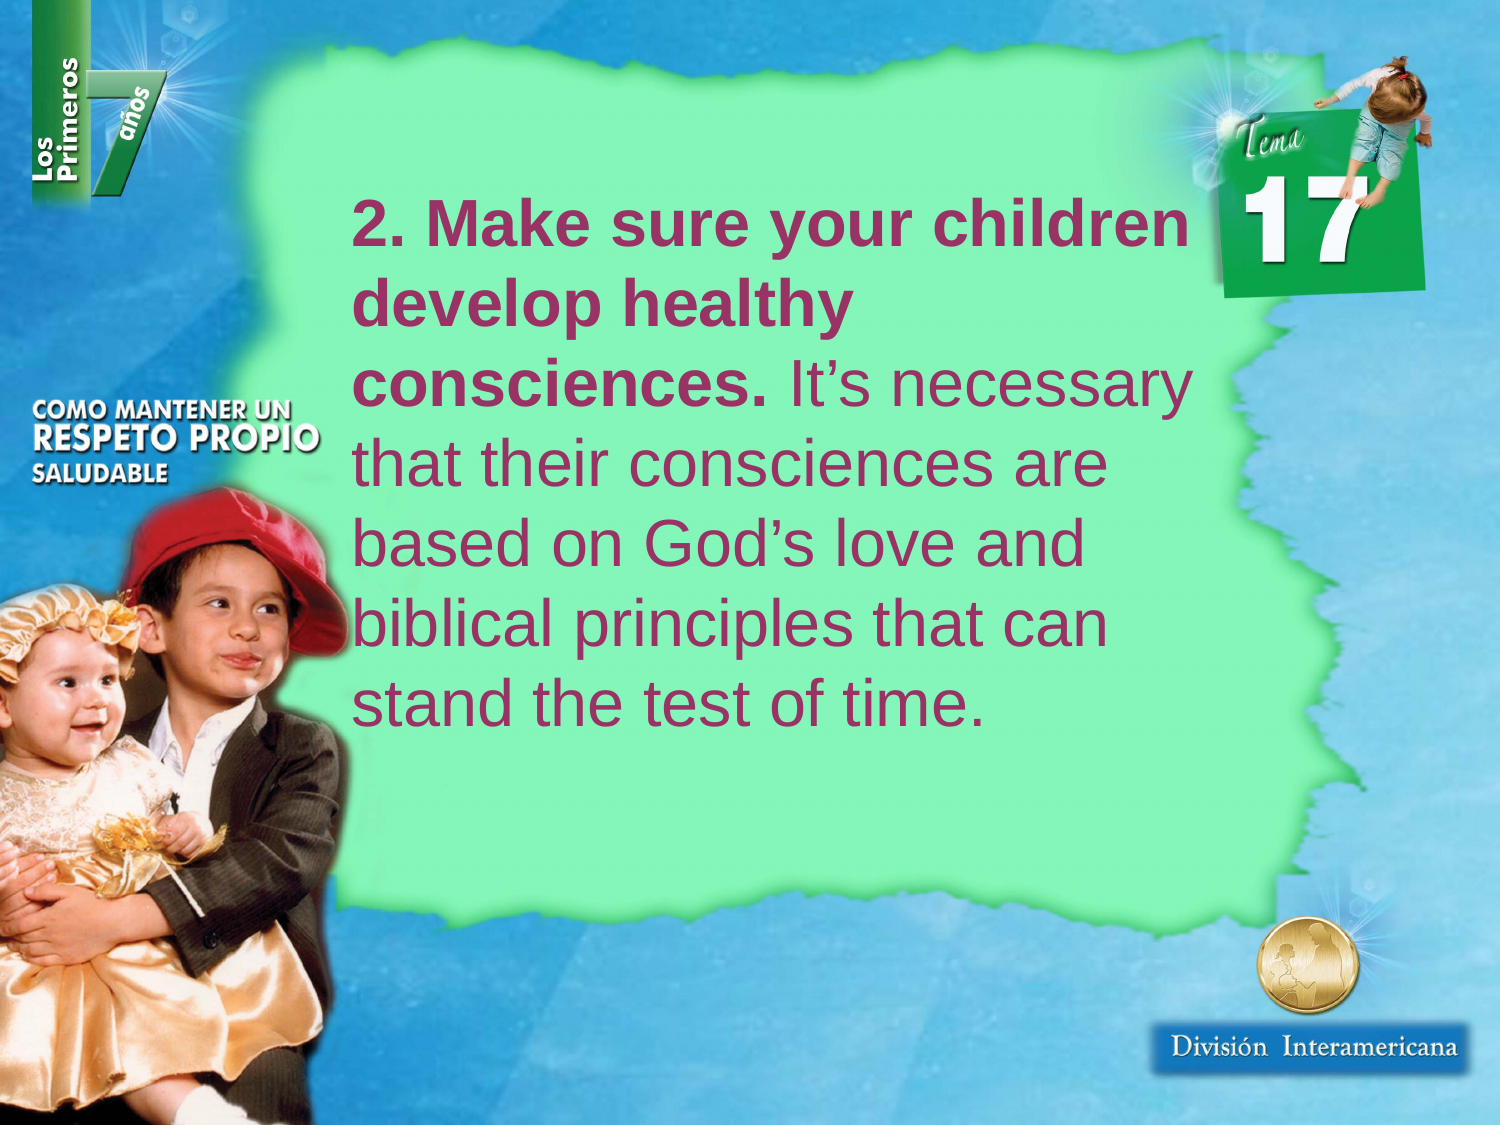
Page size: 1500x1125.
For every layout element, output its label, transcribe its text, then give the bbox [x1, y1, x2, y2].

picture [0, 0, 1500, 1125]
text_box 2. Make sure your children develop healthy consciences. It’s necessary that their consciences are based on God’s love and biblical principles that can stand the test of time. [336, 172, 1223, 748]
